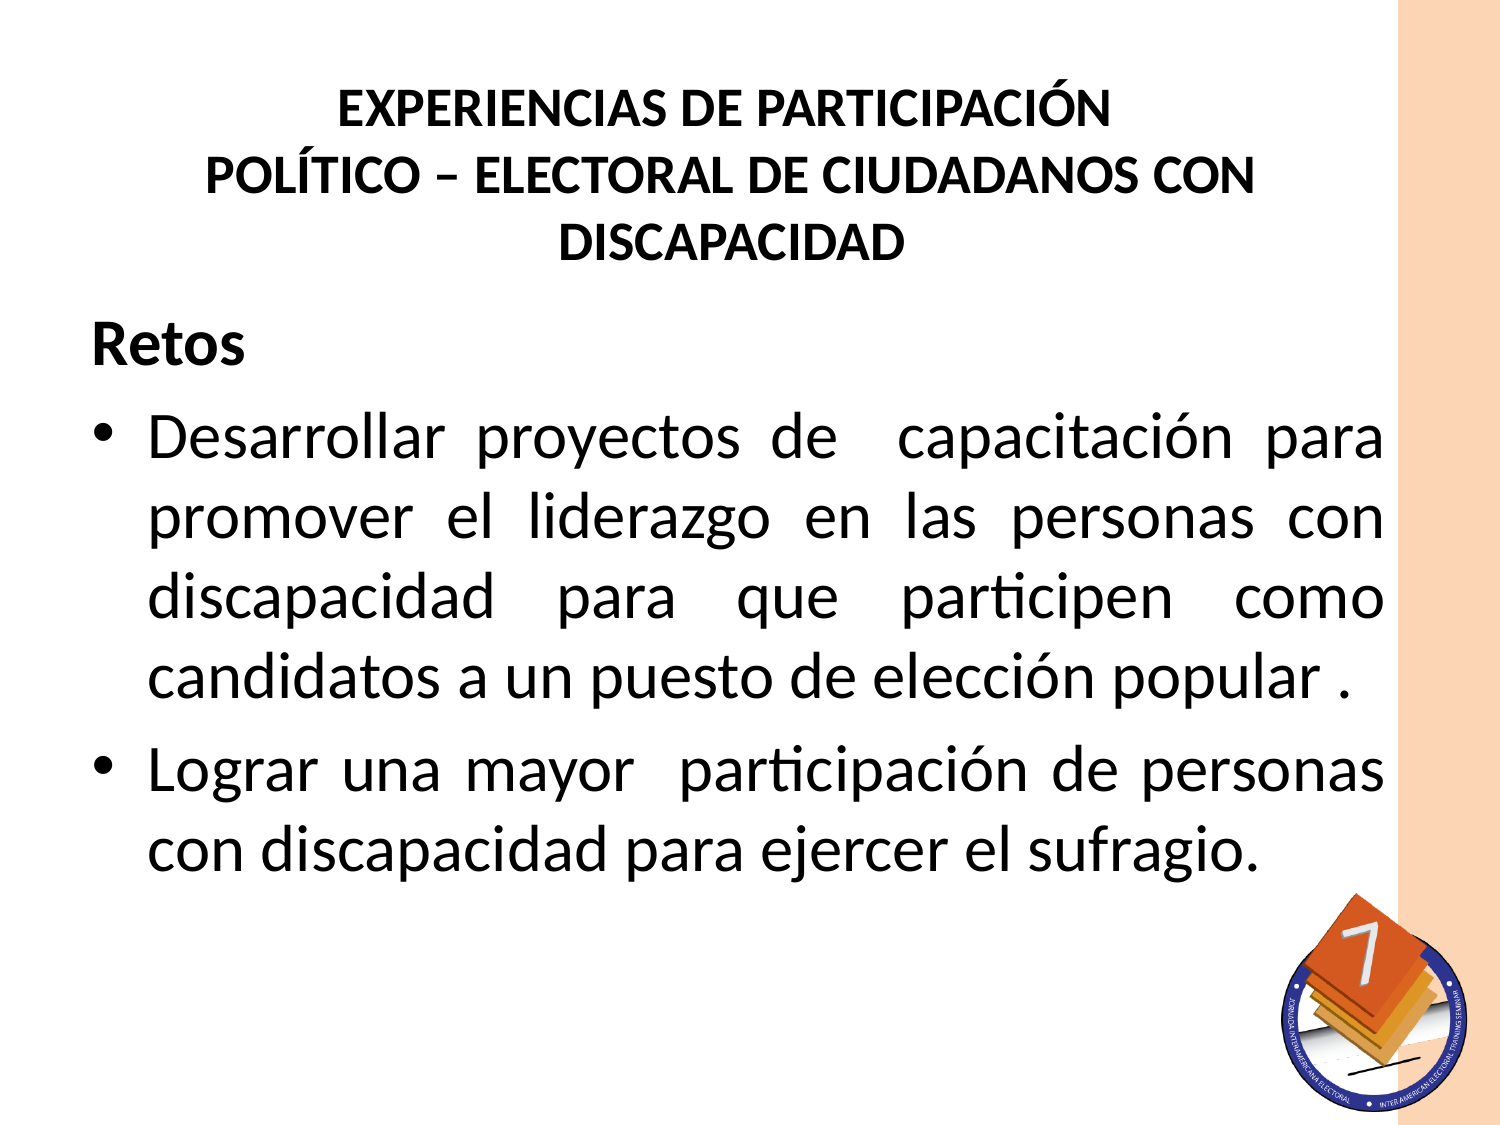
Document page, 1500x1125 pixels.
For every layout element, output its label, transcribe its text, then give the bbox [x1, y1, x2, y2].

text_box EXPERIENCIAS DE PARTICIPACIÓN POLÍTICO – ELECTORAL DE CIUDADANOS CON DISCAPACIDAD [53, 62, 1398, 279]
picture [1281, 893, 1471, 1112]
text_box [1398, 0, 1500, 1125]
text_box Retos Desarrollar proyectos de capacitación para promover el liderazgo en las personas con discapacidad para que participen como candidatos a un puesto de elección popular . Lograr una mayor participación de personas con discapacidad para ejercer el sufragio. [76, 290, 1398, 941]
